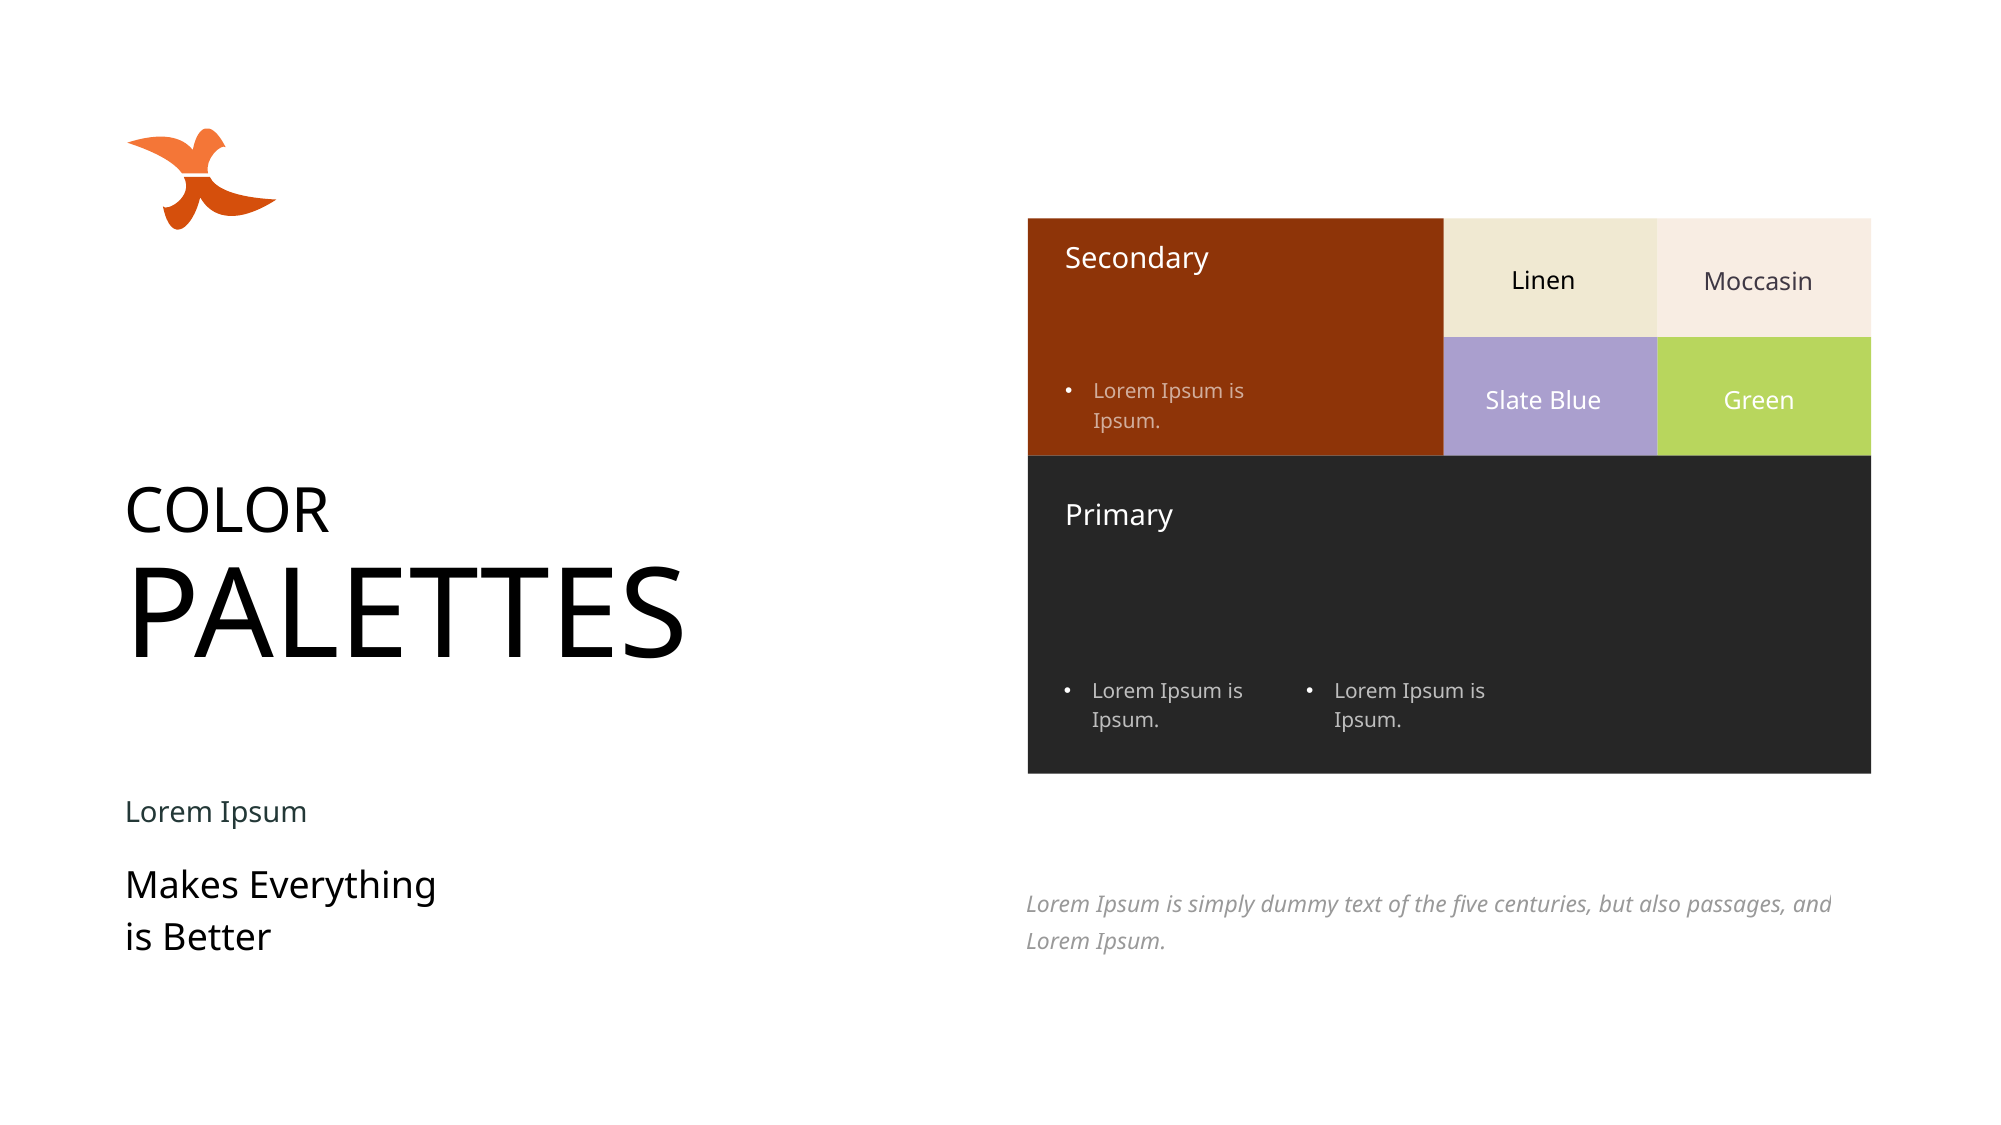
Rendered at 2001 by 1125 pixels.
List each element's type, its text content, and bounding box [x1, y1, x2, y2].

text_box Primary [1050, 488, 1530, 539]
text_box Slate Blue [1467, 377, 1619, 422]
text_box Lorem Ipsum is simply dummy text of the five centuries, but also passages, and Lorem Ipsum. [1011, 871, 1890, 962]
text_box Linen [1467, 257, 1619, 302]
text_box [1027, 217, 1445, 456]
text_box [1445, 217, 1658, 338]
text_box [1658, 217, 1872, 338]
text_box [1658, 338, 1872, 456]
text_box Lorem Ipsum is Ipsum. [1050, 366, 1286, 440]
text_box [1445, 338, 1658, 456]
text_box Green [1685, 377, 1833, 422]
text_box COLOR [110, 391, 543, 529]
text_box Lorem Ipsum is Ipsum. [1291, 666, 1527, 740]
text_box [162, 176, 277, 230]
text_box Lorem Ipsum is Ipsum. [1049, 666, 1285, 740]
text_box PALETTES [110, 529, 1027, 690]
text_box [127, 128, 226, 174]
text_box [1027, 456, 1872, 775]
text_box Lorem Ipsum [110, 786, 371, 836]
text_box Makes Everything is Better [110, 846, 520, 966]
text_box Secondary [1050, 231, 1530, 282]
text_box Moccasin [1670, 258, 1847, 303]
